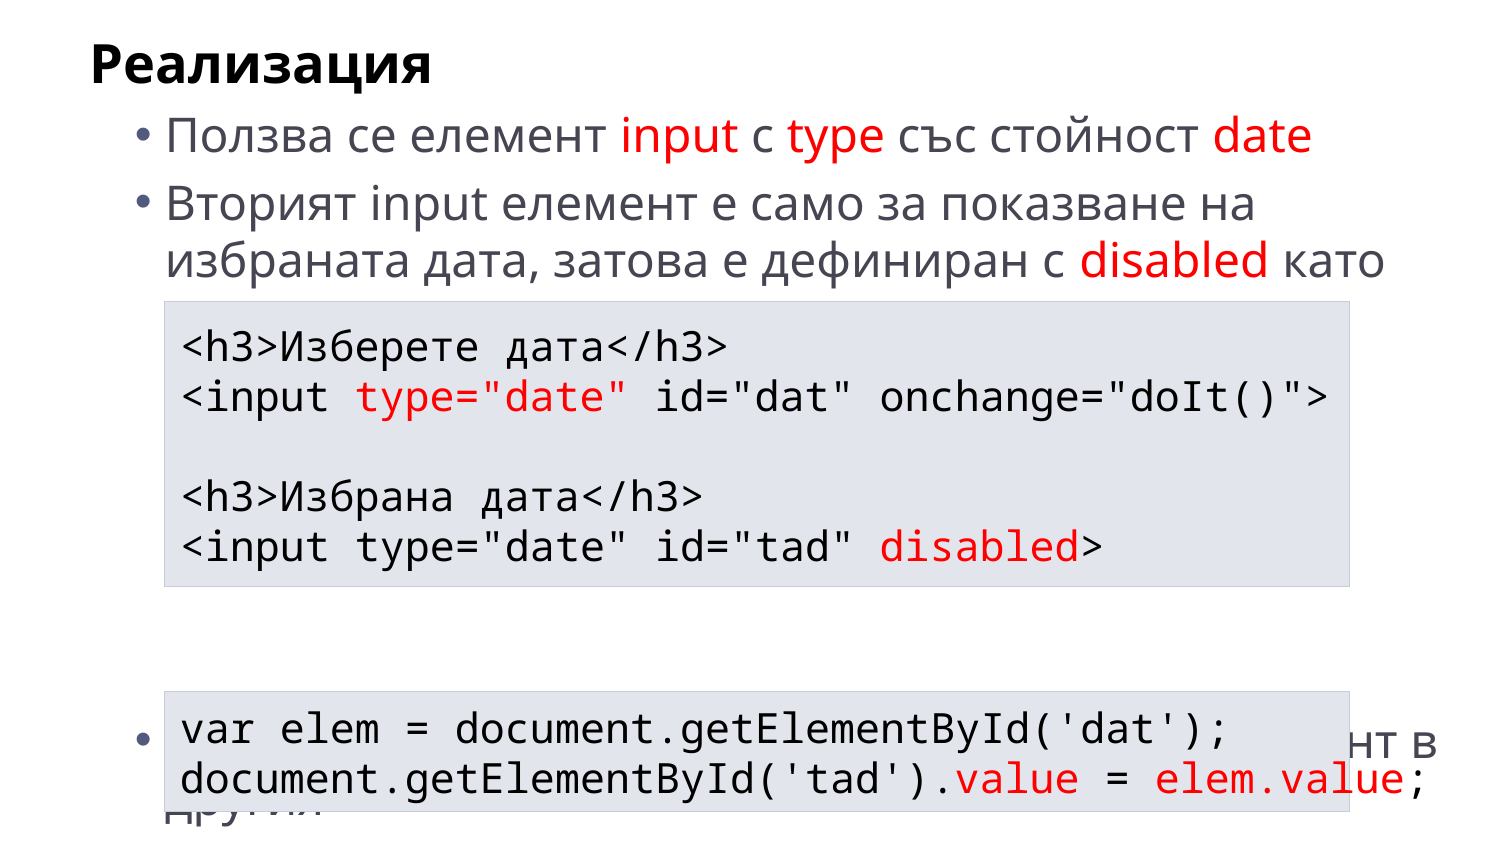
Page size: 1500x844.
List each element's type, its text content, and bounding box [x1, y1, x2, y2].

text_box var elem = document.getElementById('dat'); document.getElementById('tad').value = elem.value; [164, 691, 1350, 812]
text_box <h3>Изберете дата</h3> <input type="date" id="dat" onchange="doIt()"> <h3>Избрана дата</h3> <input type="date" id="tad" disabled> [164, 301, 1350, 587]
list Реализация Ползва се елемент input с type със стойност date Вторият input елемент е само за показване на избраната дата, затова е дефиниран с disabled като неактивен След избор на дата, тя се копира от единия елемент в другия [75, 21, 1475, 835]
